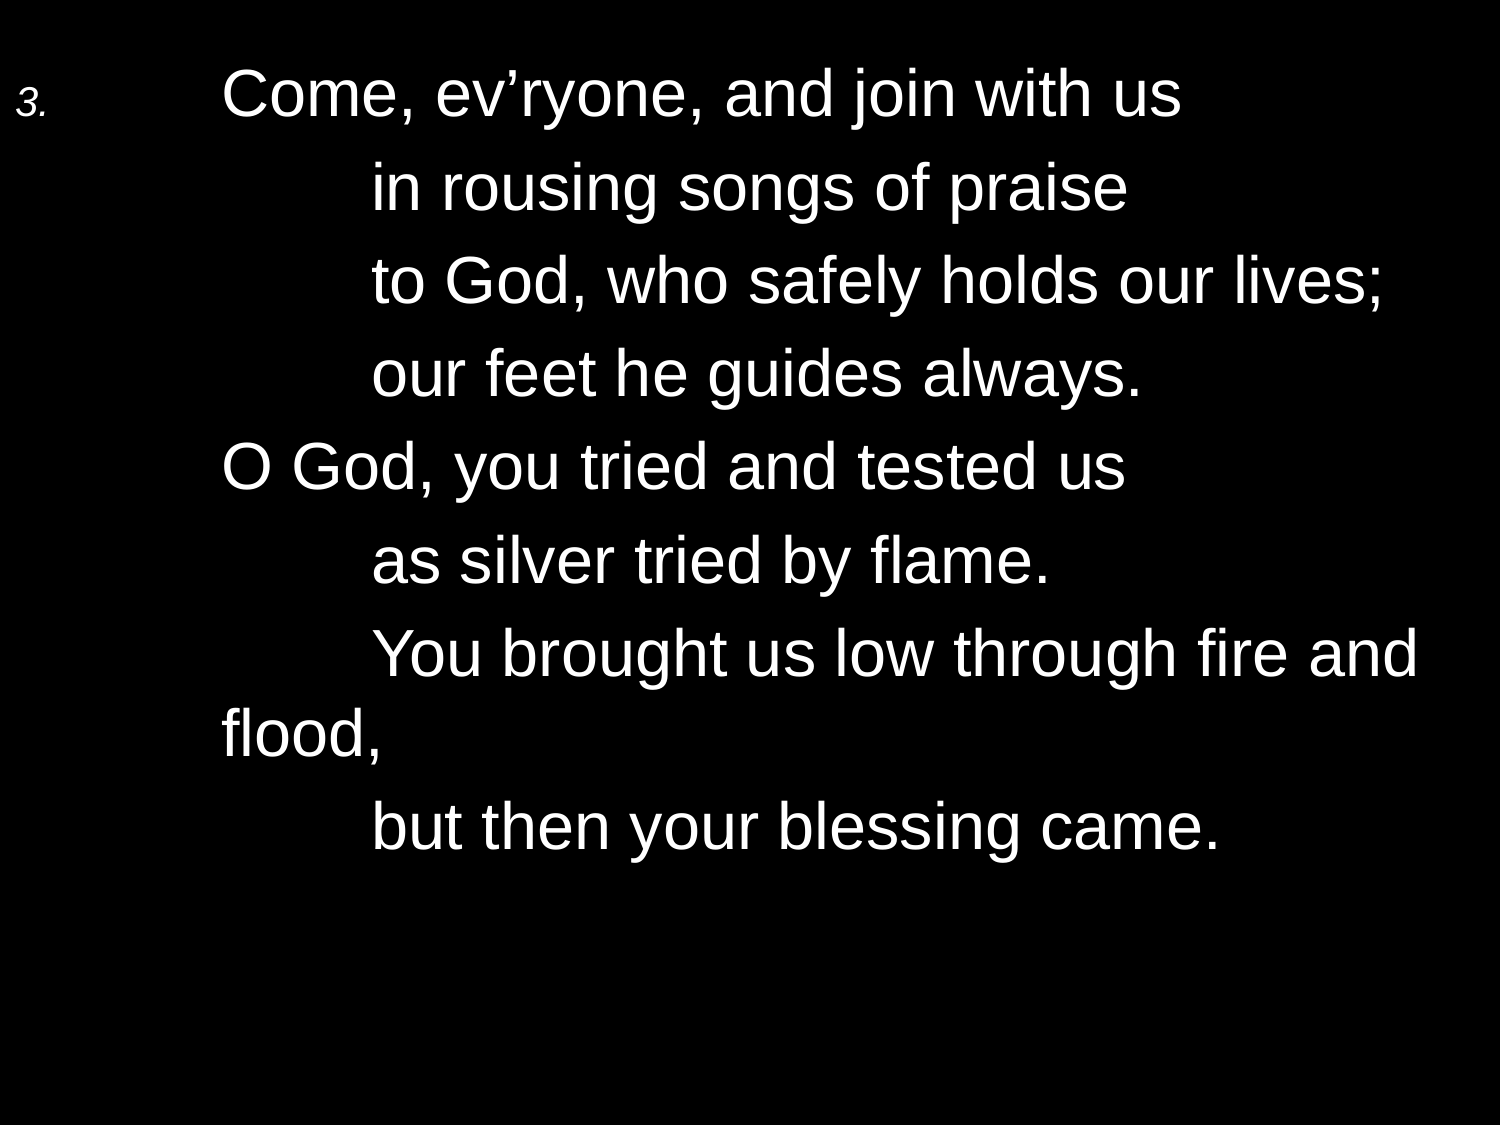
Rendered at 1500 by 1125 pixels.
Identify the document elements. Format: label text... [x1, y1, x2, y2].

list 3. Come, ev’ryone, and join with us in rousing songs of praise to God, who safely holds our lives; our feet he guides always. O God, you tried and tested us as silver tried by flame. You brought us low through fire and flood, but then your blessing came. [0, 42, 1500, 1047]
